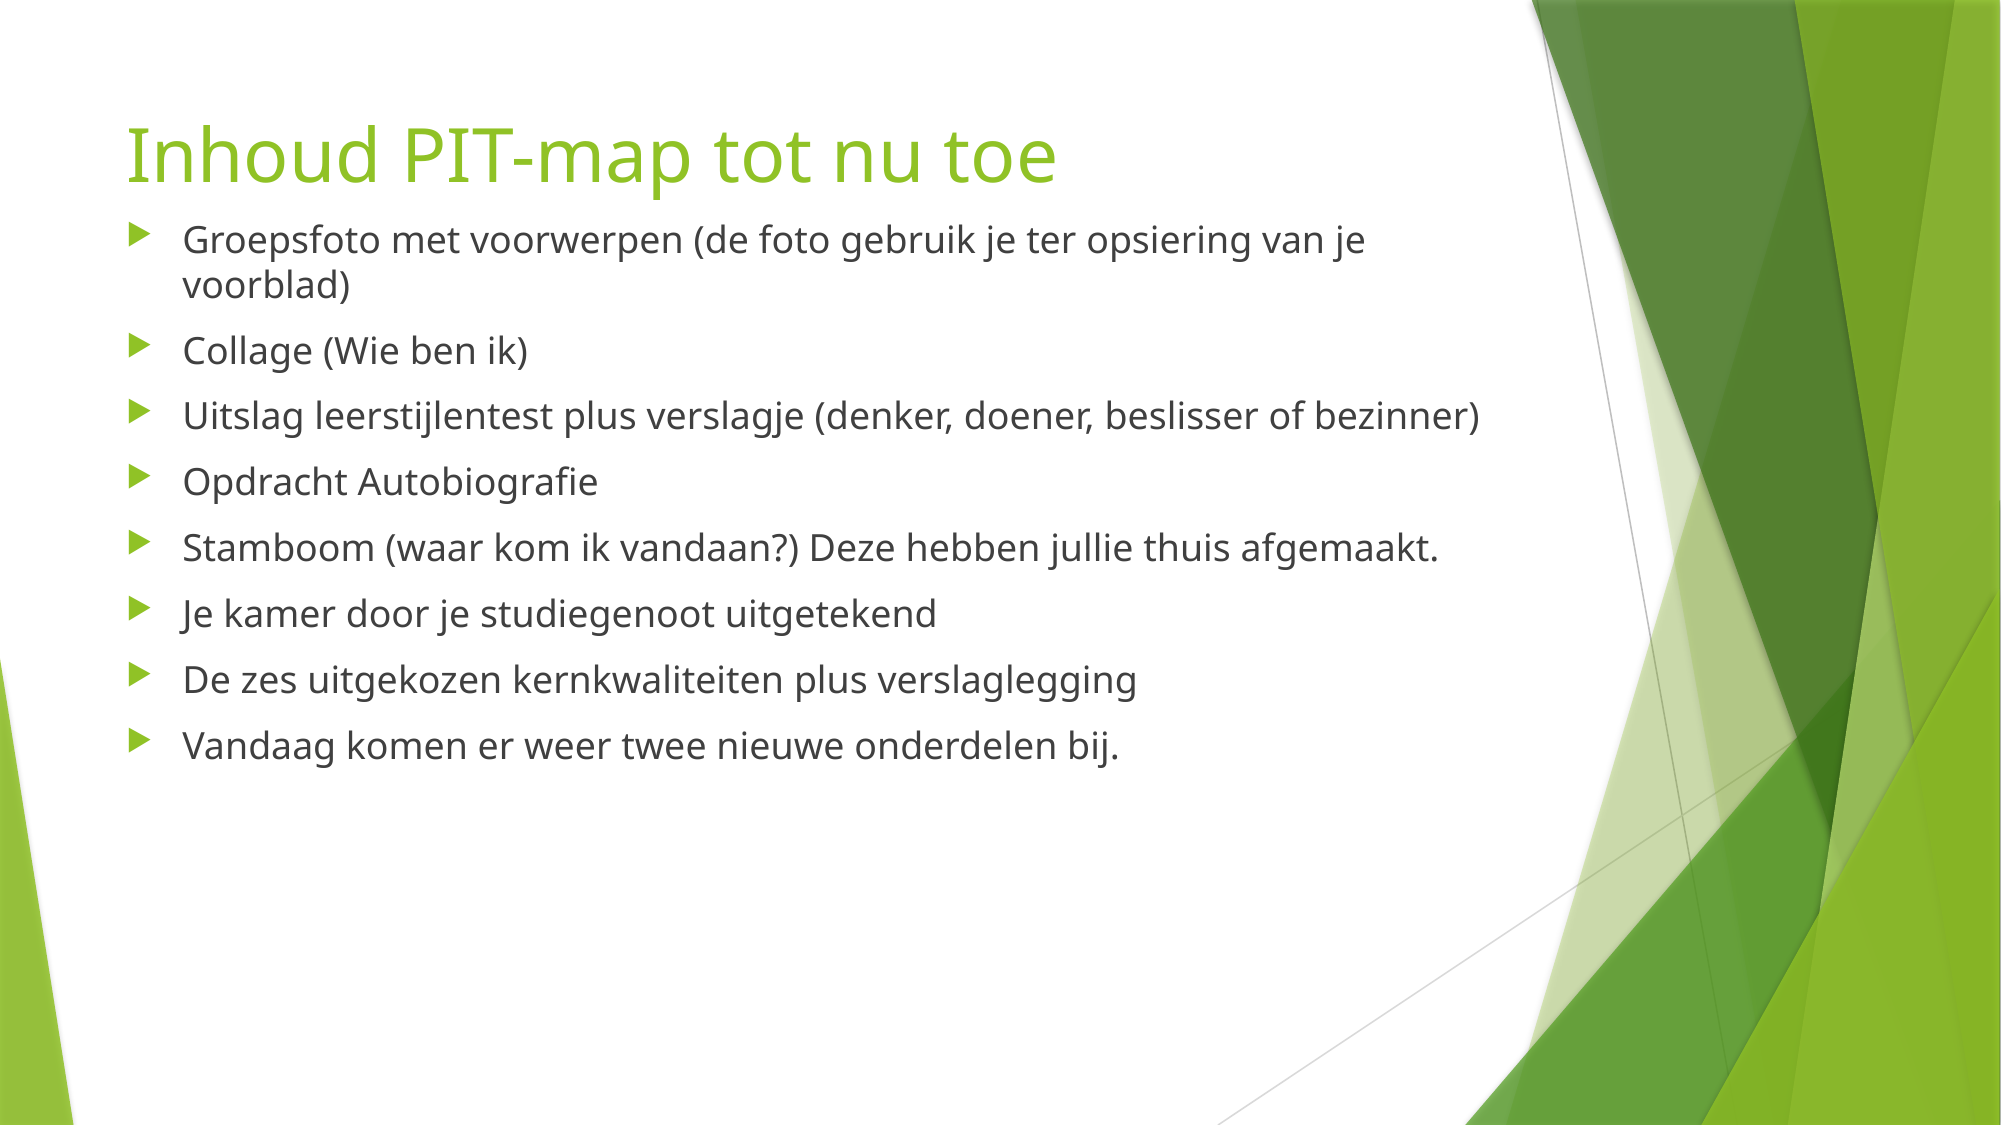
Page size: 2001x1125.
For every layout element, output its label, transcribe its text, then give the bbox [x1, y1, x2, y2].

list Groepsfoto met voorwerpen (de foto gebruik je ter opsiering van je voorblad) Collage (Wie ben ik) Uitslag leerstijlentest plus verslagje (denker, doener, beslisser of bezinner) Opdracht Autobiografie Stamboom (waar kom ik vandaan?) Deze hebben jullie thuis afgemaakt. Je kamer door je studiegenoot uitgetekend De zes uitgekozen kernkwaliteiten plus verslaglegging Vandaag komen er weer twee nieuwe onderdelen bij. [111, 208, 1522, 845]
title Inhoud PIT-map tot nu toe [111, 99, 1522, 208]
